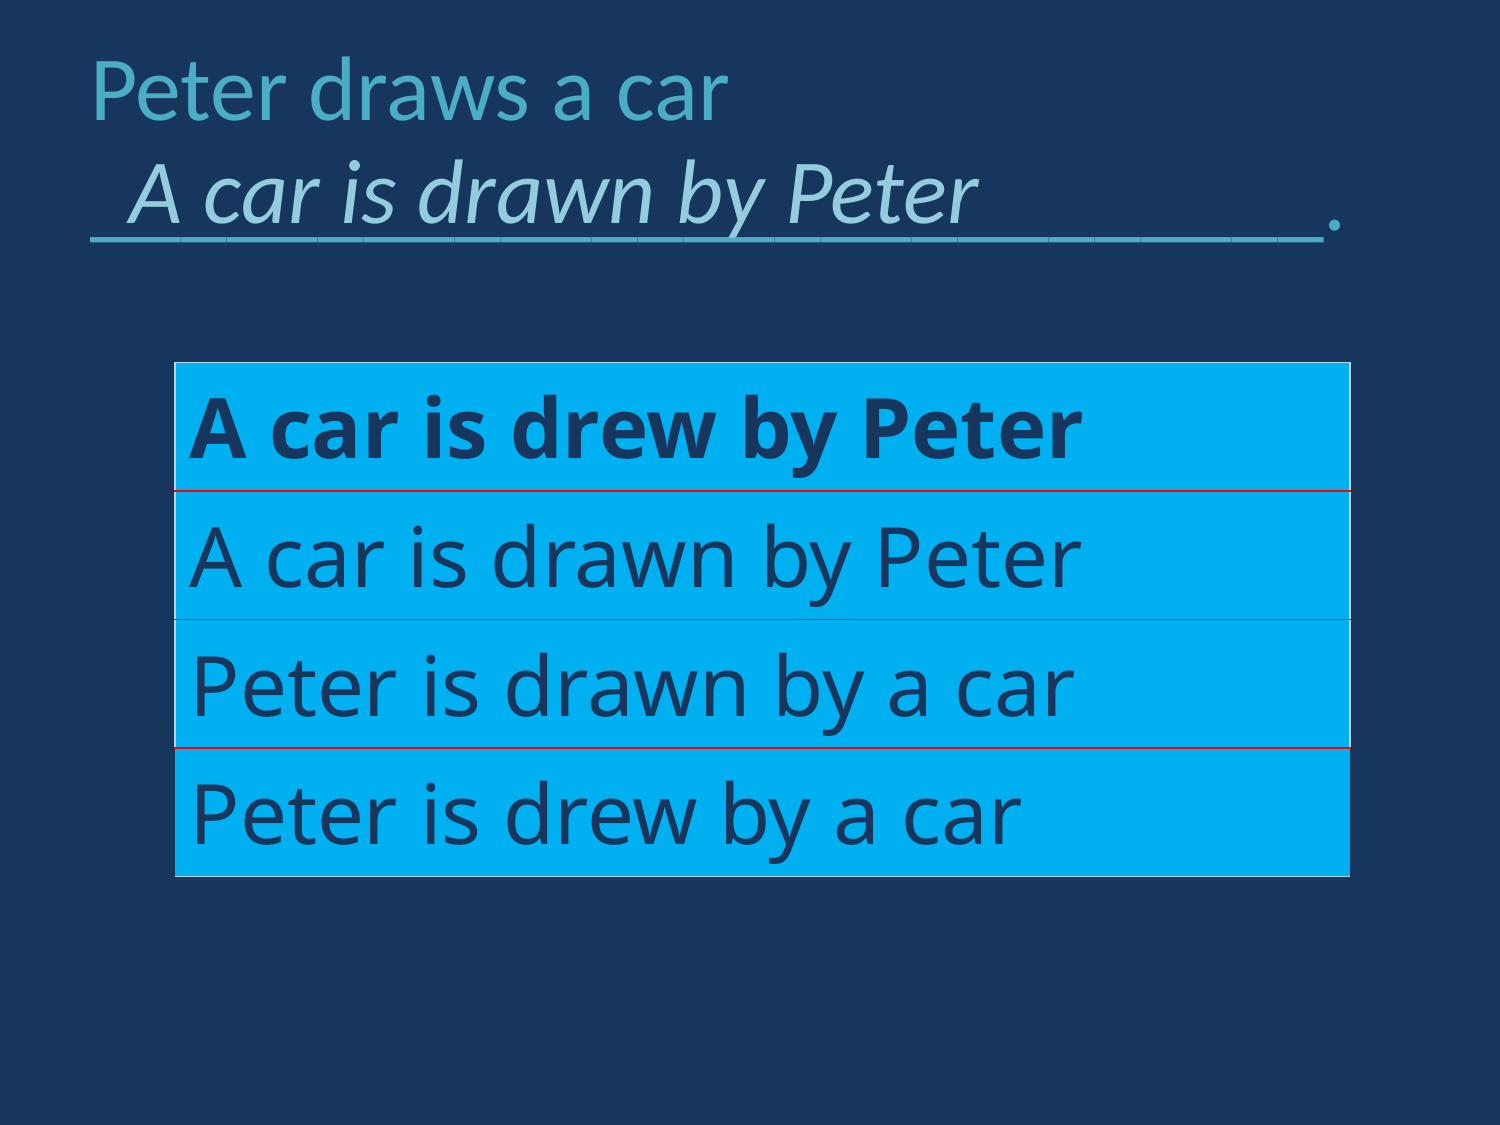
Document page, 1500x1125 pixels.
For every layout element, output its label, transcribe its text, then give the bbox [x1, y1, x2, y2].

text_box A car is drawn by Peter [115, 124, 995, 250]
table_header A car is drew by Peter [176, 363, 1349, 490]
table_cell Peter is drew by a car [175, 749, 1350, 876]
list [75, 262, 1425, 1005]
table_cell A car is drawn by Peter [176, 492, 1349, 619]
table_cell Peter is drawn by a car [176, 620, 1349, 747]
title Peter draws a car ___________________________. [75, 45, 1425, 233]
